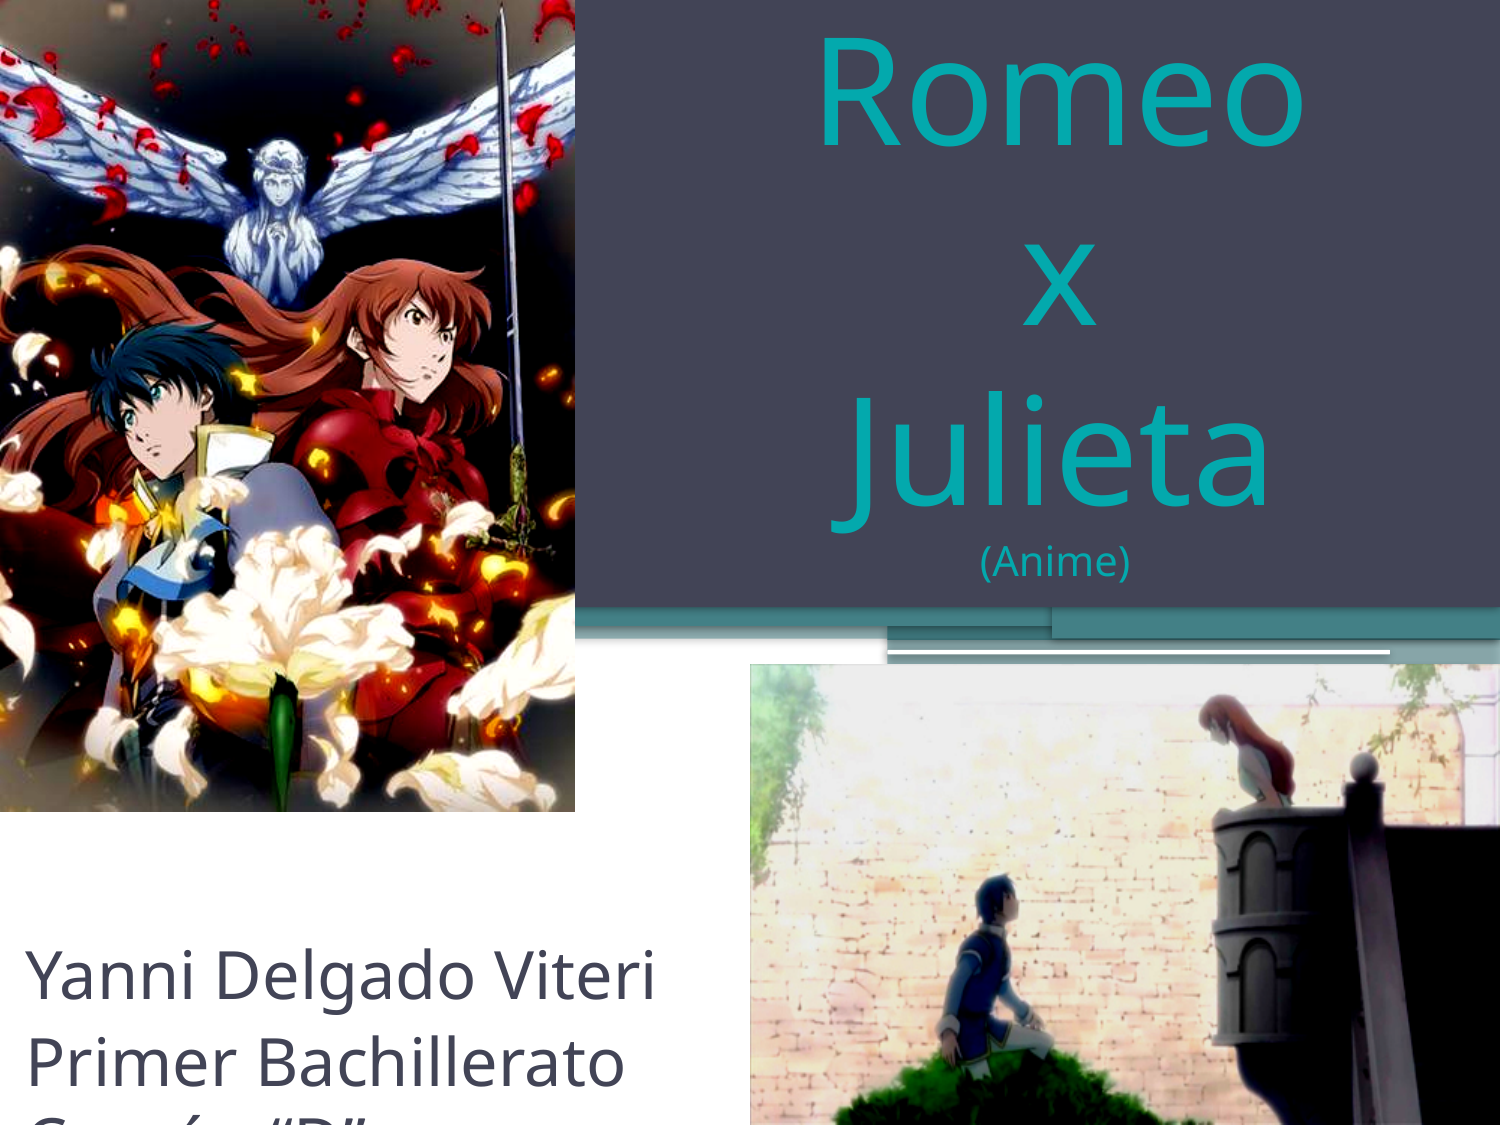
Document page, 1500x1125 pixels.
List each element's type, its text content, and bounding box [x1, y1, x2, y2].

subtitle Yanni Delgado Viteri Primer Bachillerato Común “D” [0, 925, 743, 1125]
picture [749, 664, 1500, 1125]
title Romeo x Julieta (Anime) [750, 351, 1372, 593]
picture [0, 0, 575, 812]
